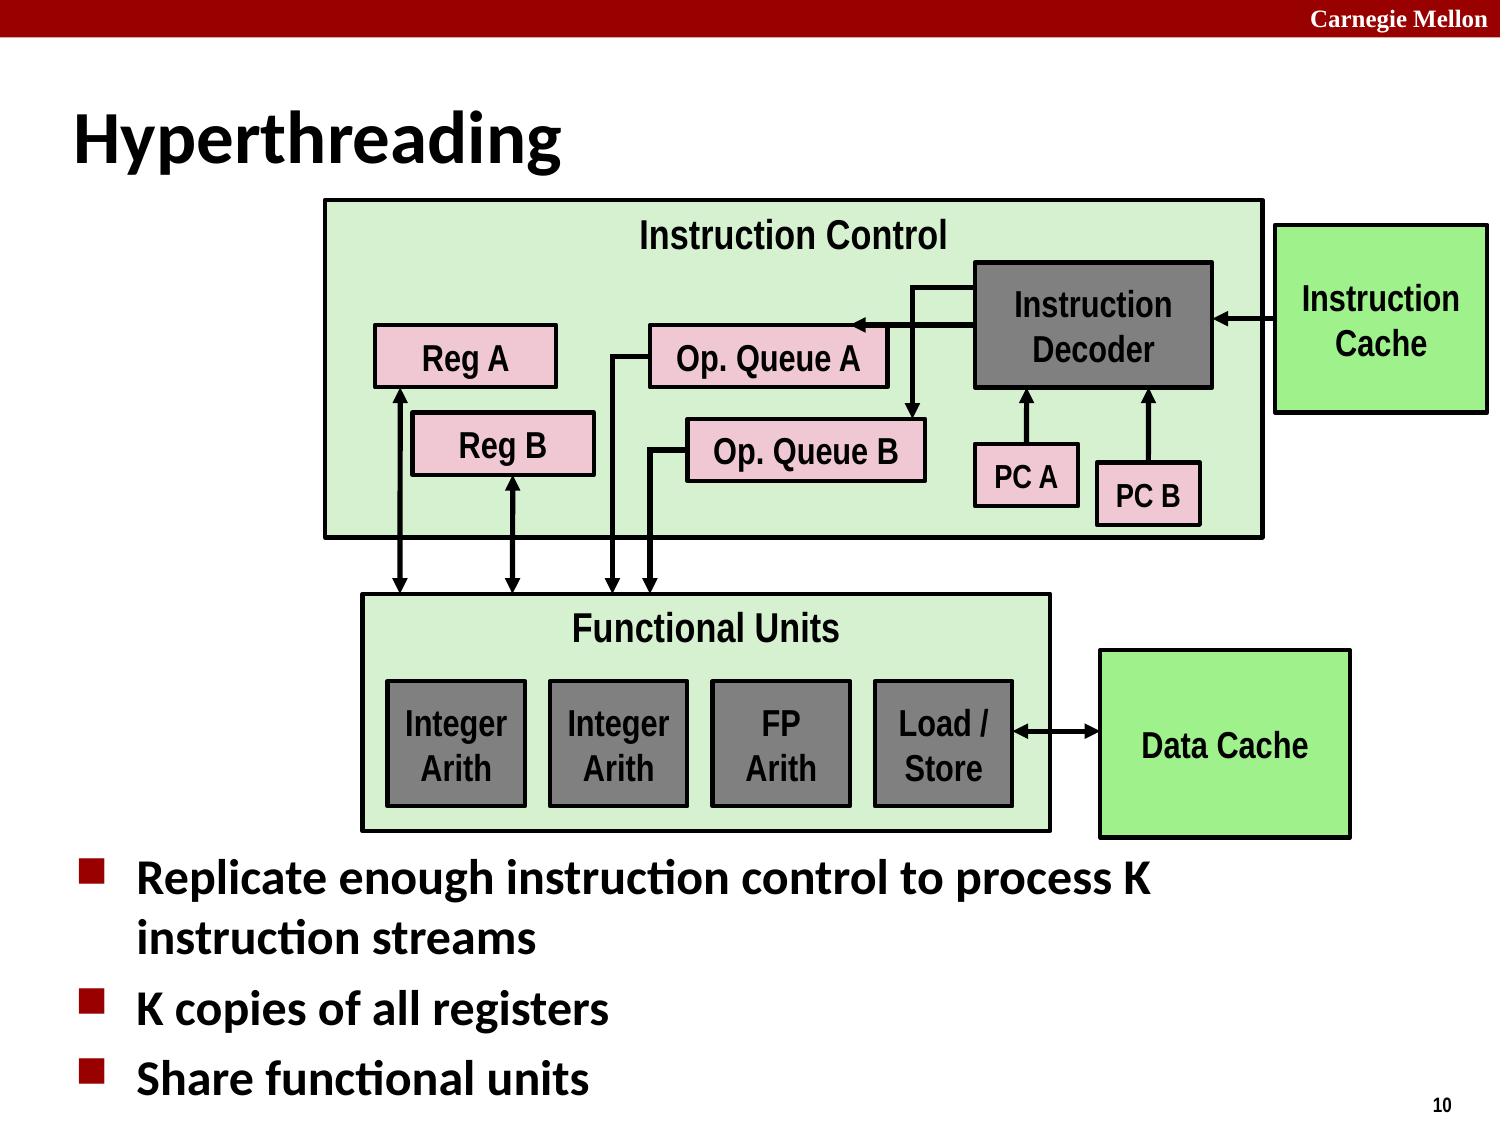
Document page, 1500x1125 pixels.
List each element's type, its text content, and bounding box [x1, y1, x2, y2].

list Replicate enough instruction control to process K instruction streams K copies of all registers Share functional units [64, 837, 1363, 1040]
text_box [654, 449, 688, 594]
text_box Op. Queue B [687, 418, 925, 482]
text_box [362, 593, 1051, 832]
text_box PC A [974, 443, 1078, 507]
title Hyperthreading [58, 71, 1413, 197]
text_box Reg A [375, 324, 557, 388]
text_box Instruction Decoder [974, 262, 1213, 388]
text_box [849, 287, 976, 326]
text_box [912, 332, 976, 419]
text_box Data Cache [1100, 650, 1350, 838]
text_box Reg B [412, 412, 594, 475]
text_box PC B [1096, 462, 1200, 525]
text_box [612, 355, 651, 594]
text_box Instruction Cache [1274, 224, 1488, 413]
text_box Instruction Control [324, 200, 1263, 538]
text_box Op. Queue A [649, 324, 888, 388]
